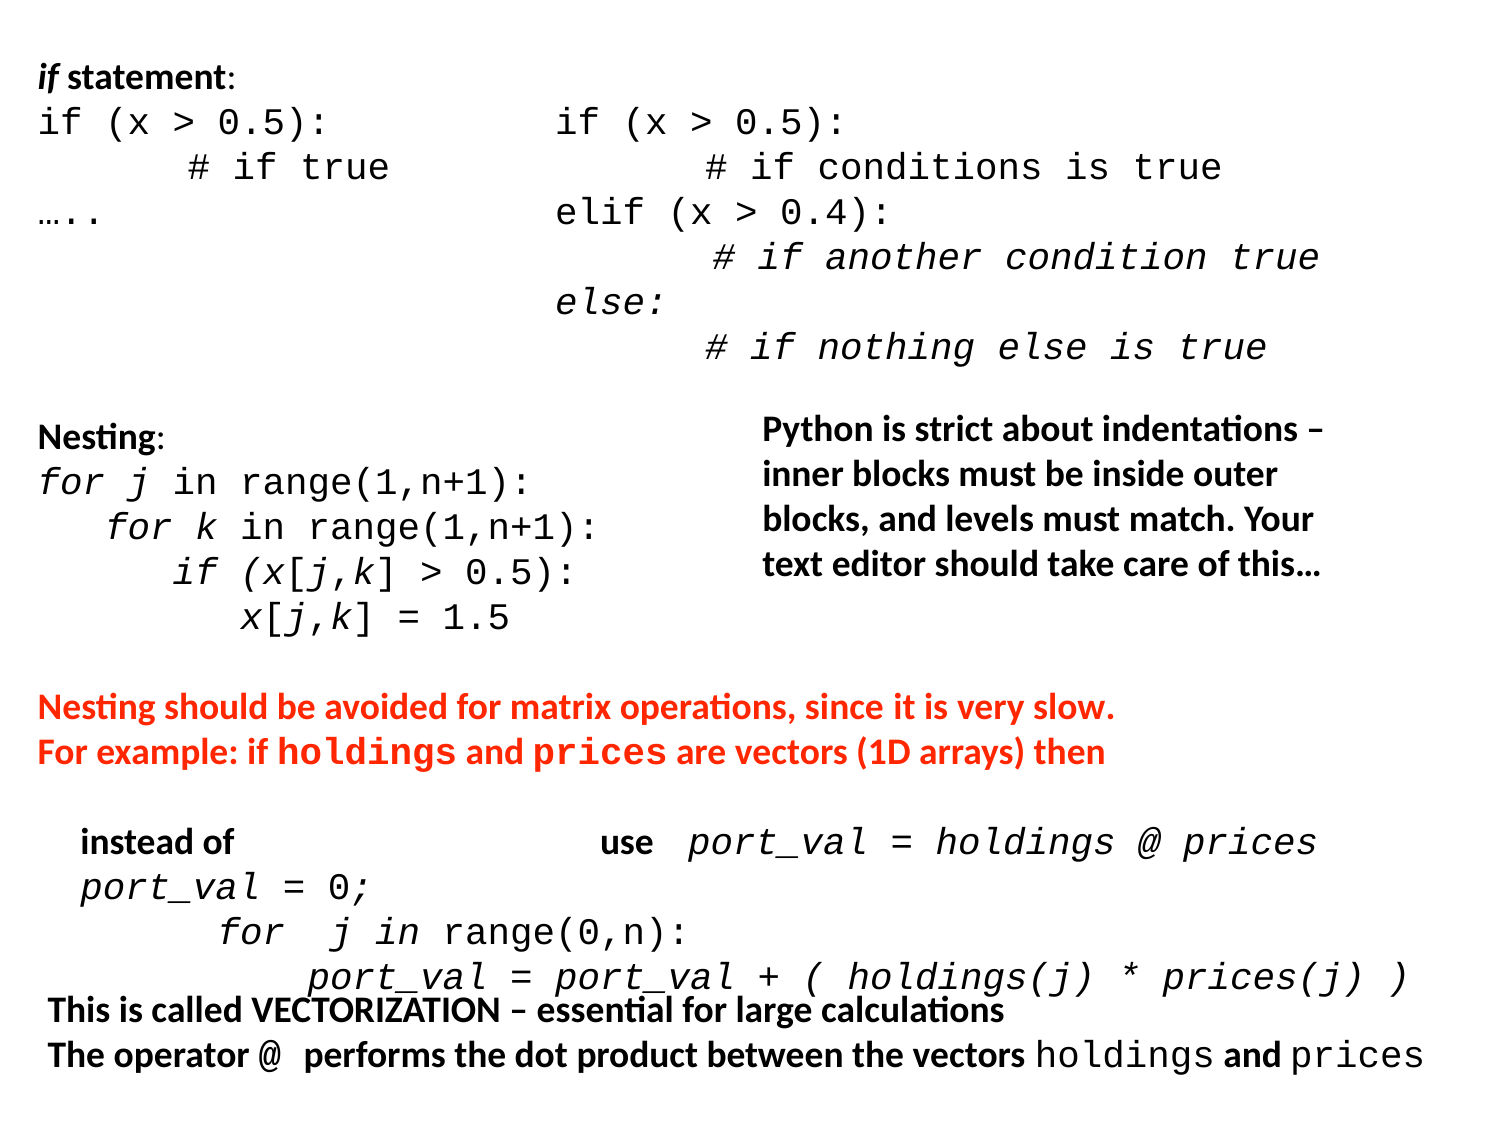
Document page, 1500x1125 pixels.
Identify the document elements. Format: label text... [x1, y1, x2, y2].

text_box This is called VECTORIZATION – essential for large calculations The operator @ performs the dot product between the vectors holdings and prices [32, 977, 1463, 1083]
text_box Python is strict about indentations – inner blocks must be inside outer blocks, and levels must match. Your text editor should take care of this… [747, 397, 1374, 592]
text_box if statement: if (x > 0.5): if (x > 0.5): # if true # if conditions is true ….. elif (x > 0.4): # if another condition true else: # if nothing else is true Nesting: for j in range(1,n+1): for k in range(1,n+1): if (x[j,k] > 0.5): x[j,k] = 1.5 Nesting should be avoided for matrix operations, since it is very slow. For example: if holdings and prices are vectors (1D arrays) then instead of use port_val = holdings @ prices port_val = 0; for j in range(0,n): port_val = port_val + ( holdings(j) * prices(j) ) [29, 43, 1459, 1051]
